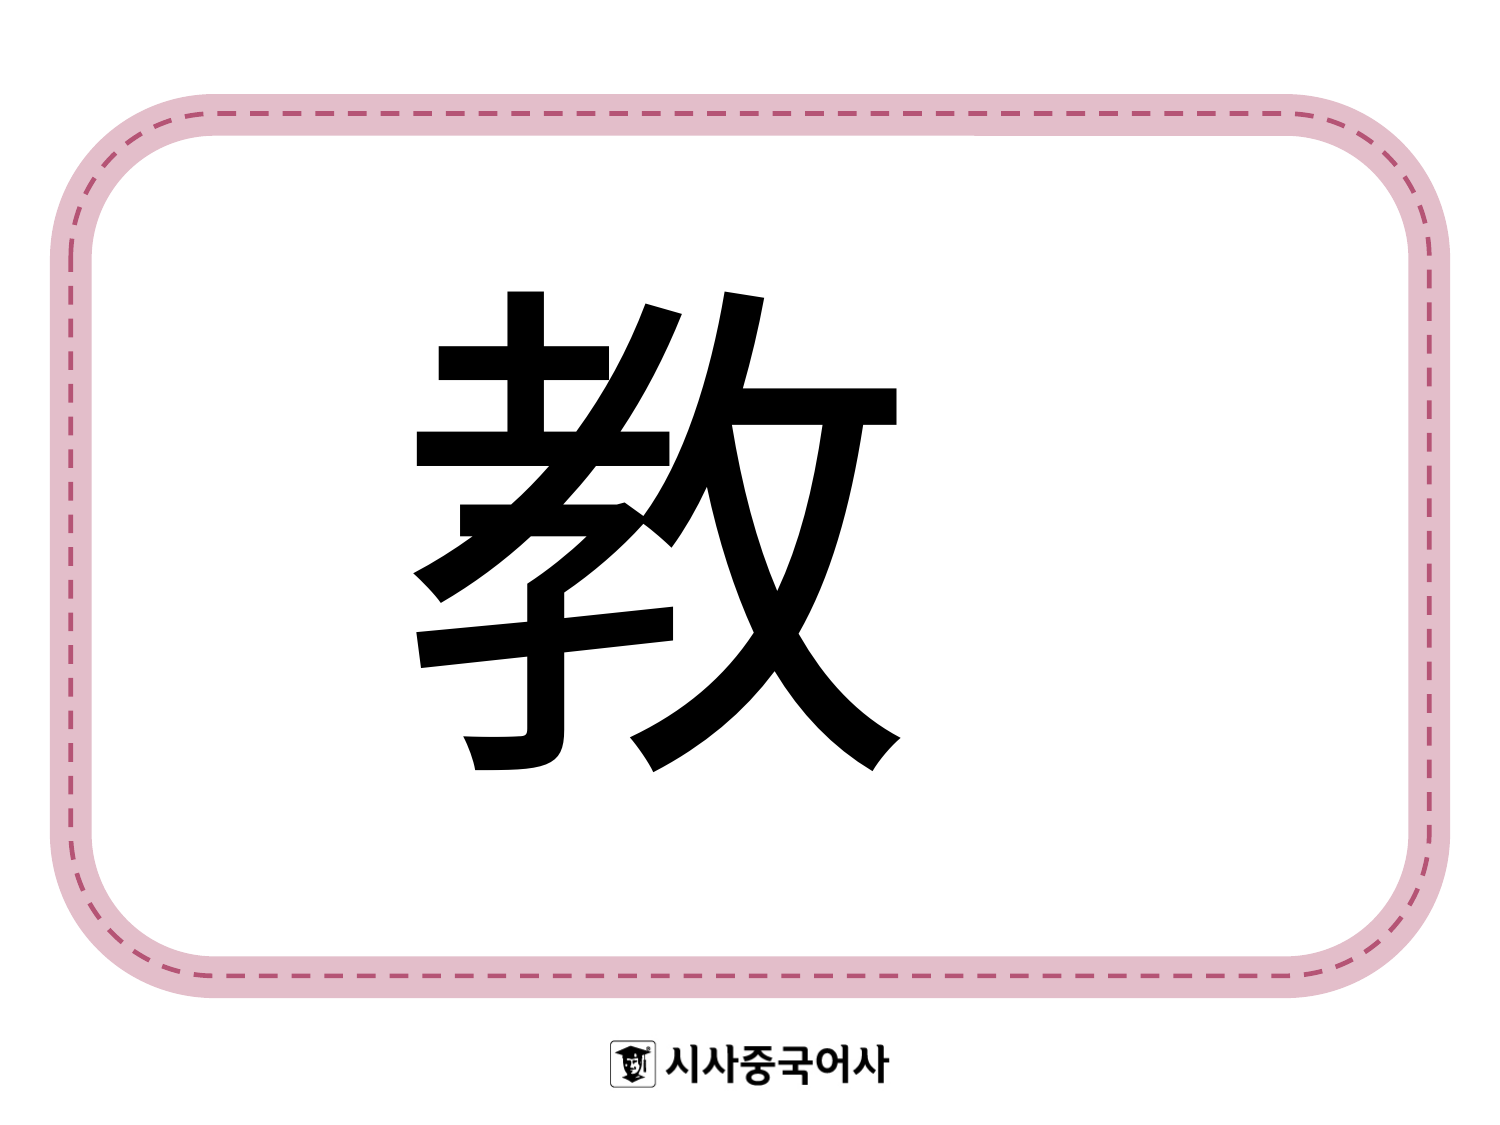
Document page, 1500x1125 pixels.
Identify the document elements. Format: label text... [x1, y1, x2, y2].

text_box 教 [145, 189, 1354, 853]
picture [602, 1034, 898, 1094]
